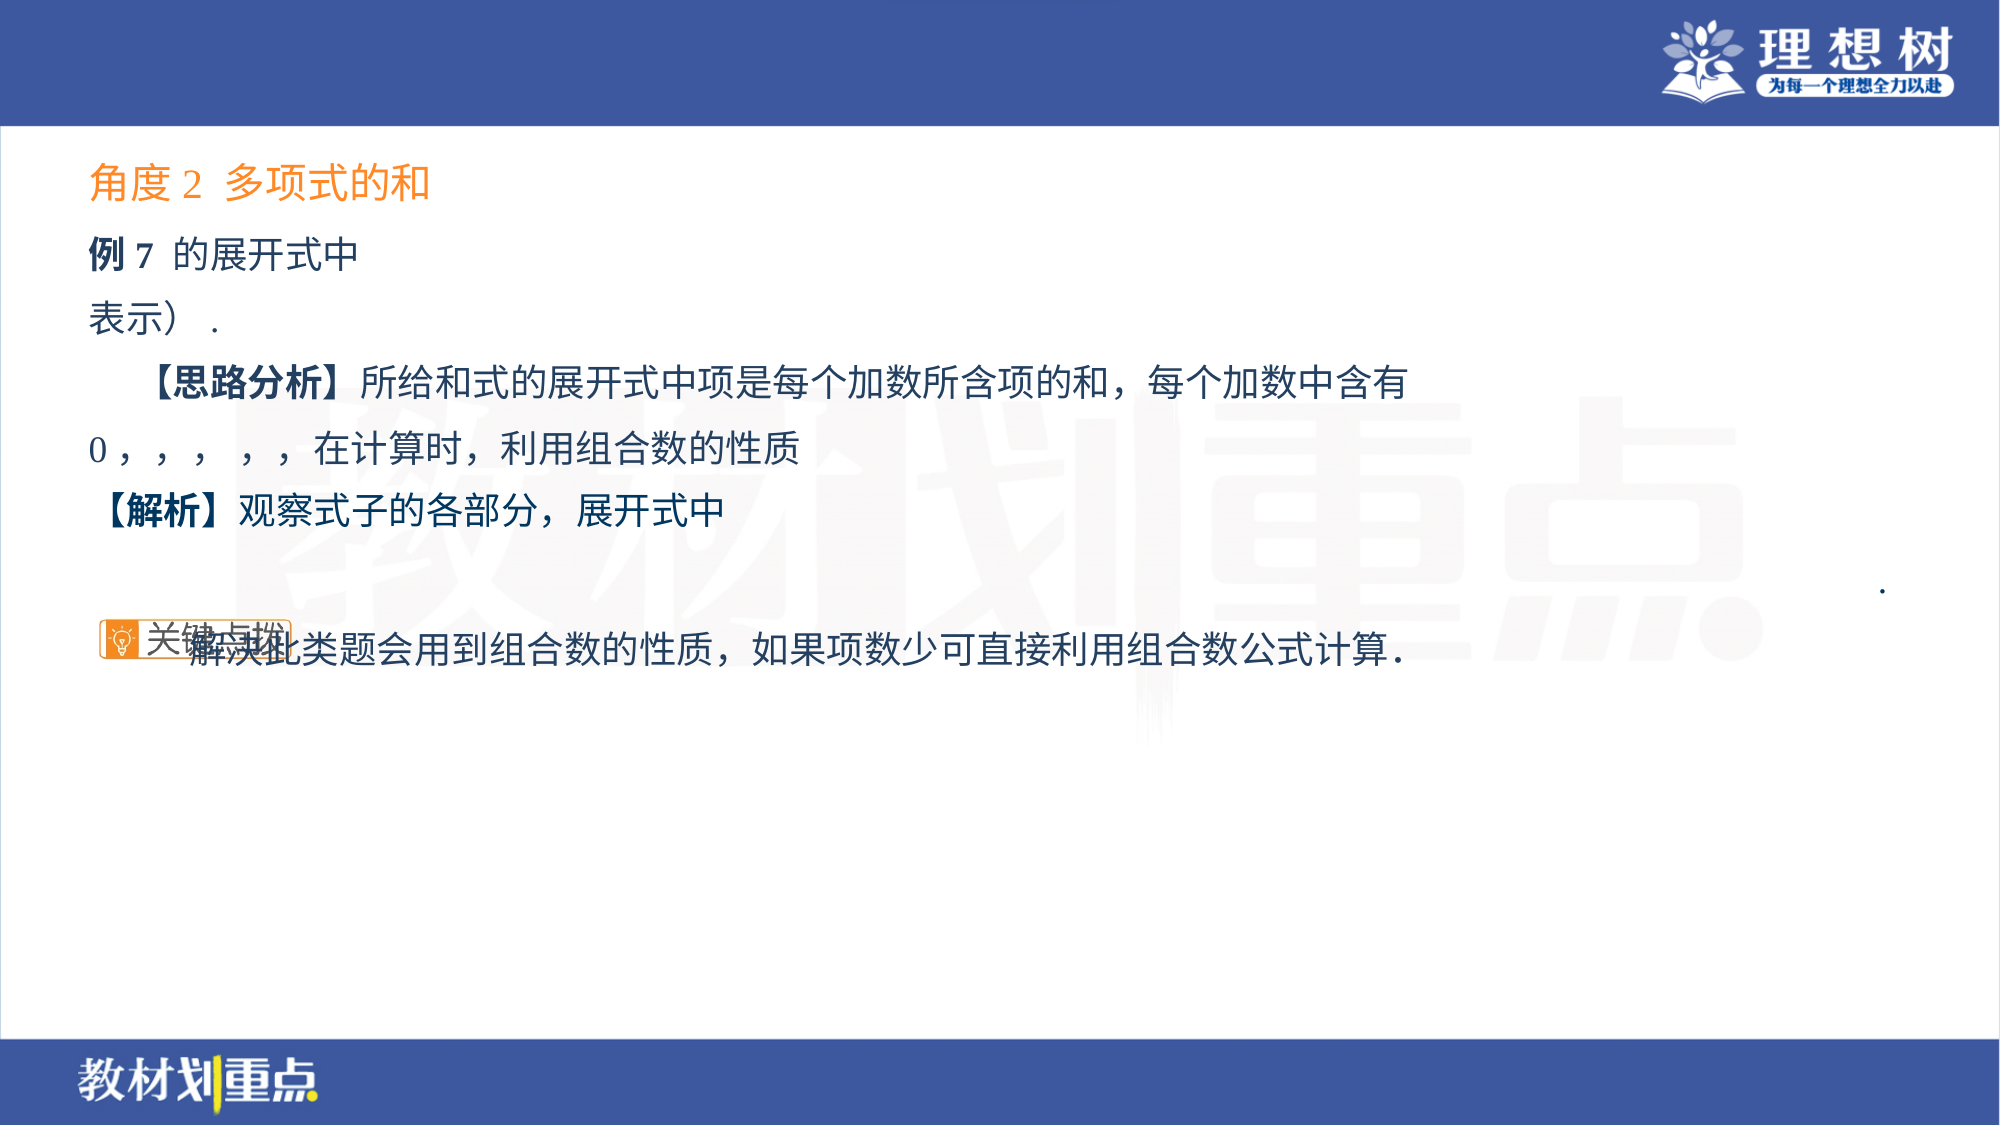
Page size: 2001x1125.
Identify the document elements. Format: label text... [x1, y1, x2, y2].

text_box 解决此类题会用到组合数的性质，如果项数少可直接利用组合数公式计算． [91, 604, 1912, 664]
picture [0, 0, 2000, 1125]
text_box 角度2 多项式的和 [88, 135, 1911, 270]
